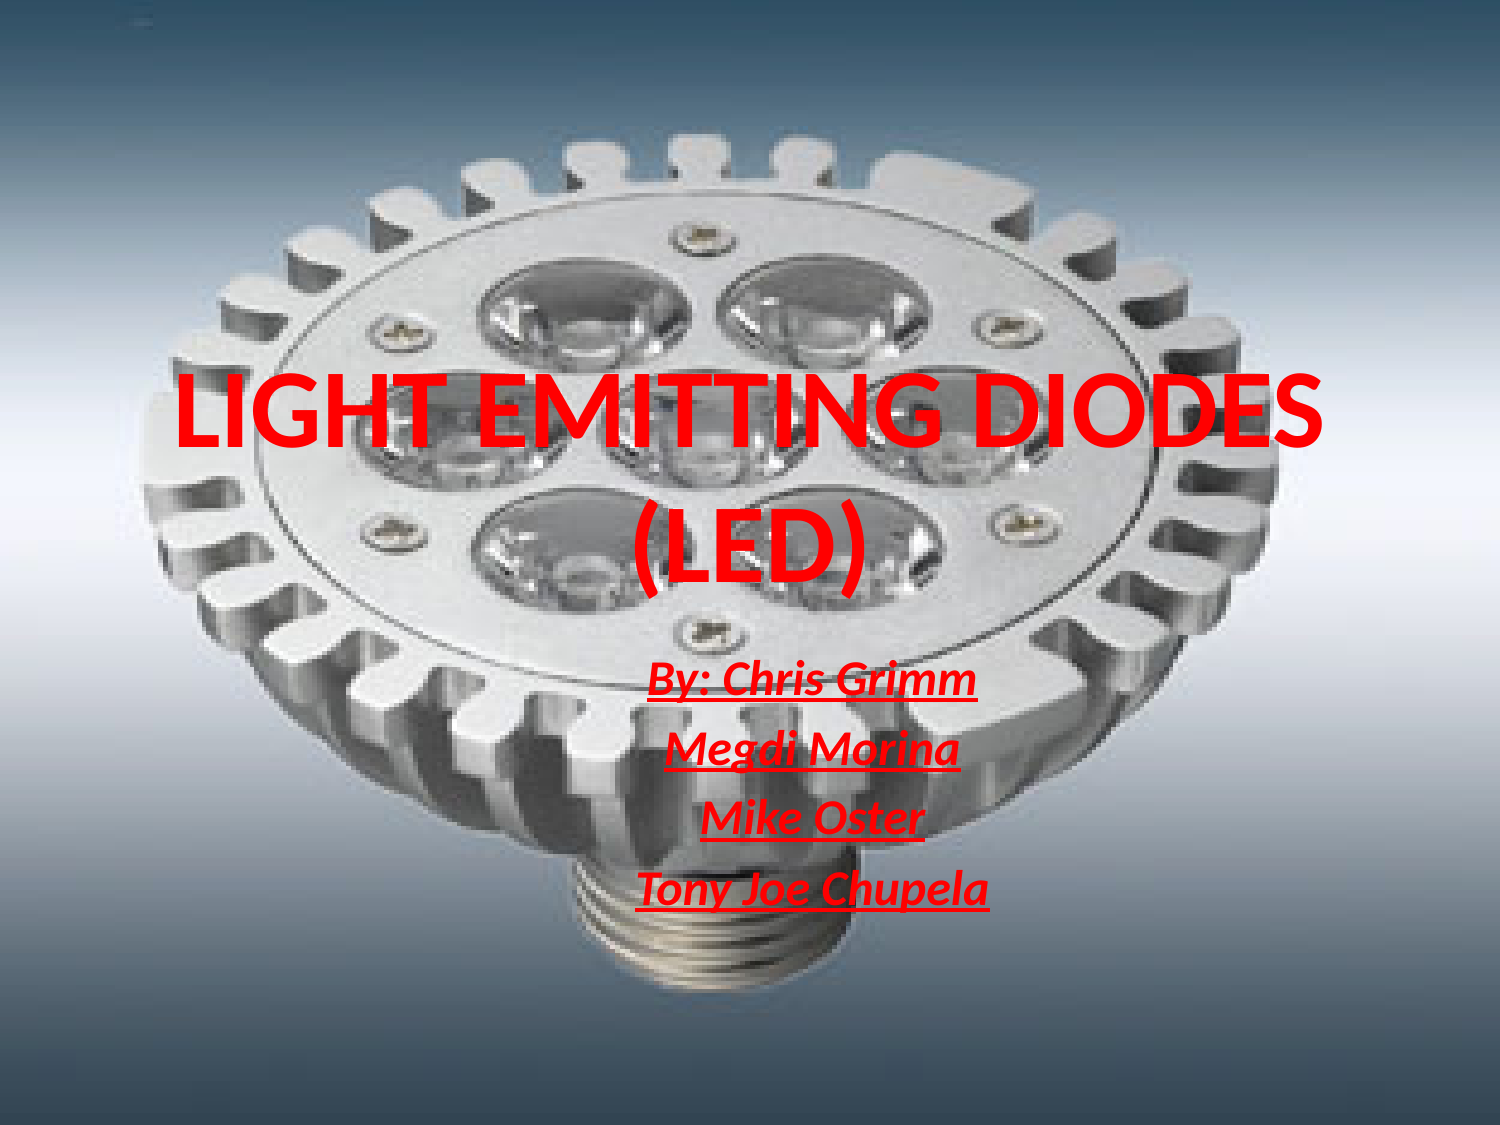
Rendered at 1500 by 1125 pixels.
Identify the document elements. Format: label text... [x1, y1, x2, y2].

subtitle By: Chris Grimm Megdi Morina Mike Oster Tony Joe Chupela [287, 637, 1338, 925]
picture [0, 0, 1500, 1125]
title LIGHT EMITTING DIODES (LED) [112, 349, 1388, 591]
